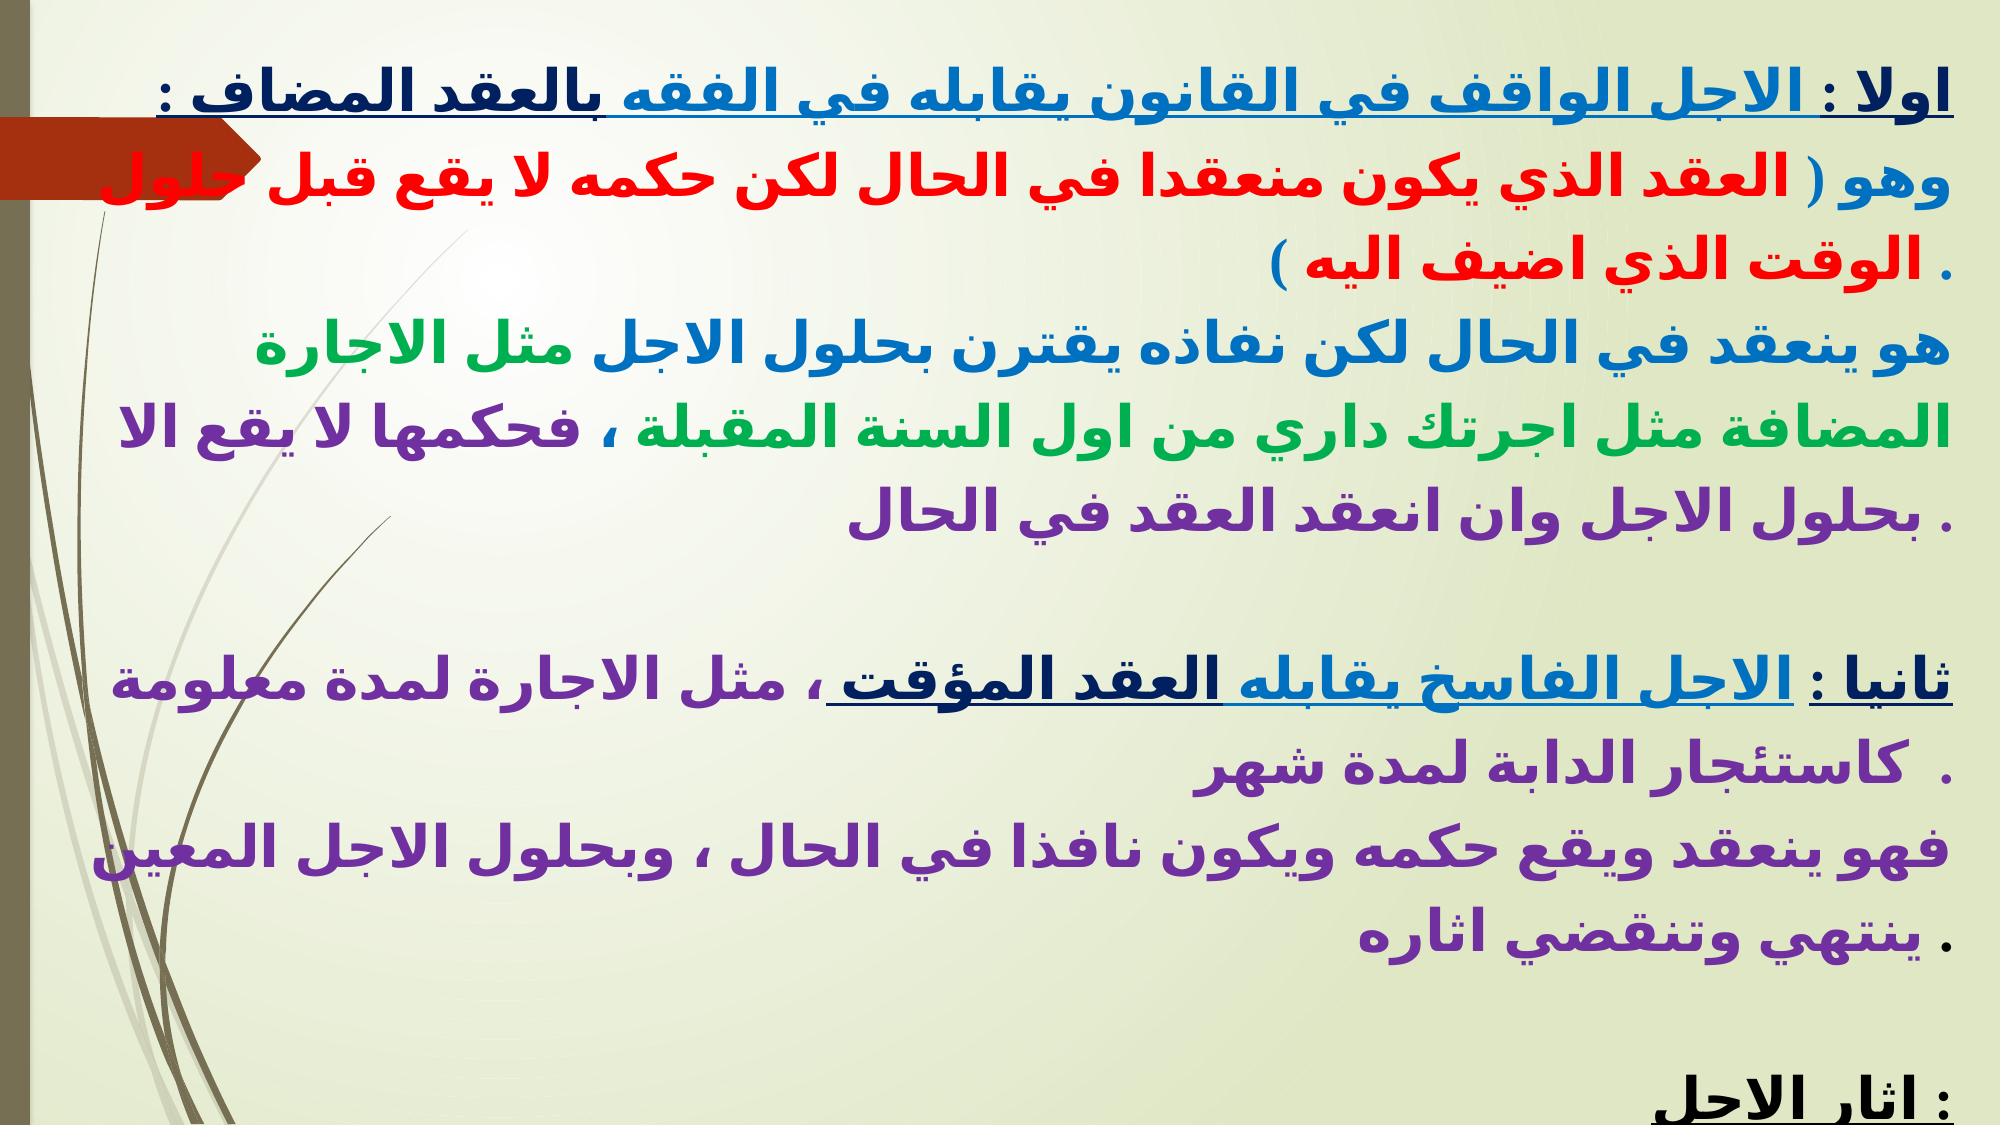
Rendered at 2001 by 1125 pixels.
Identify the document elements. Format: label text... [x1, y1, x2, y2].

text_box اولا : الاجل الواقف في القانون يقابله في الفقه بالعقد المضاف : وهو ( العقد الذي يكون منعقدا في الحال لكن حكمه لا يقع قبل حلول الوقت الذي اضيف اليه ) . هو ينعقد في الحال لكن نفاذه يقترن بحلول الاجل مثل الاجارة المضافة مثل اجرتك داري من اول السنة المقبلة ، فحكمها لا يقع الا بحلول الاجل وان انعقد العقد في الحال . ثانيا : الاجل الفاسخ يقابله العقد المؤقت ، مثل الاجارة لمدة معلومة كاستئجار الدابة لمدة شهر . فهو ينعقد ويقع حكمه ويكون نافذا في الحال ، وبحلول الاجل المعين ينتهي وتنقضي اثاره . اثار الاجل : العقد المضاف : ينعقد في الحال لكن نفاذه يقترن بحلول الاجل والعقد الموقوت او المؤقت : ينعقد ويقع حكمه ويكون نافذا في الحال ، وبحلول الاجل المعين ينتهي وتنقضي اثاره [55, 32, 1969, 1125]
